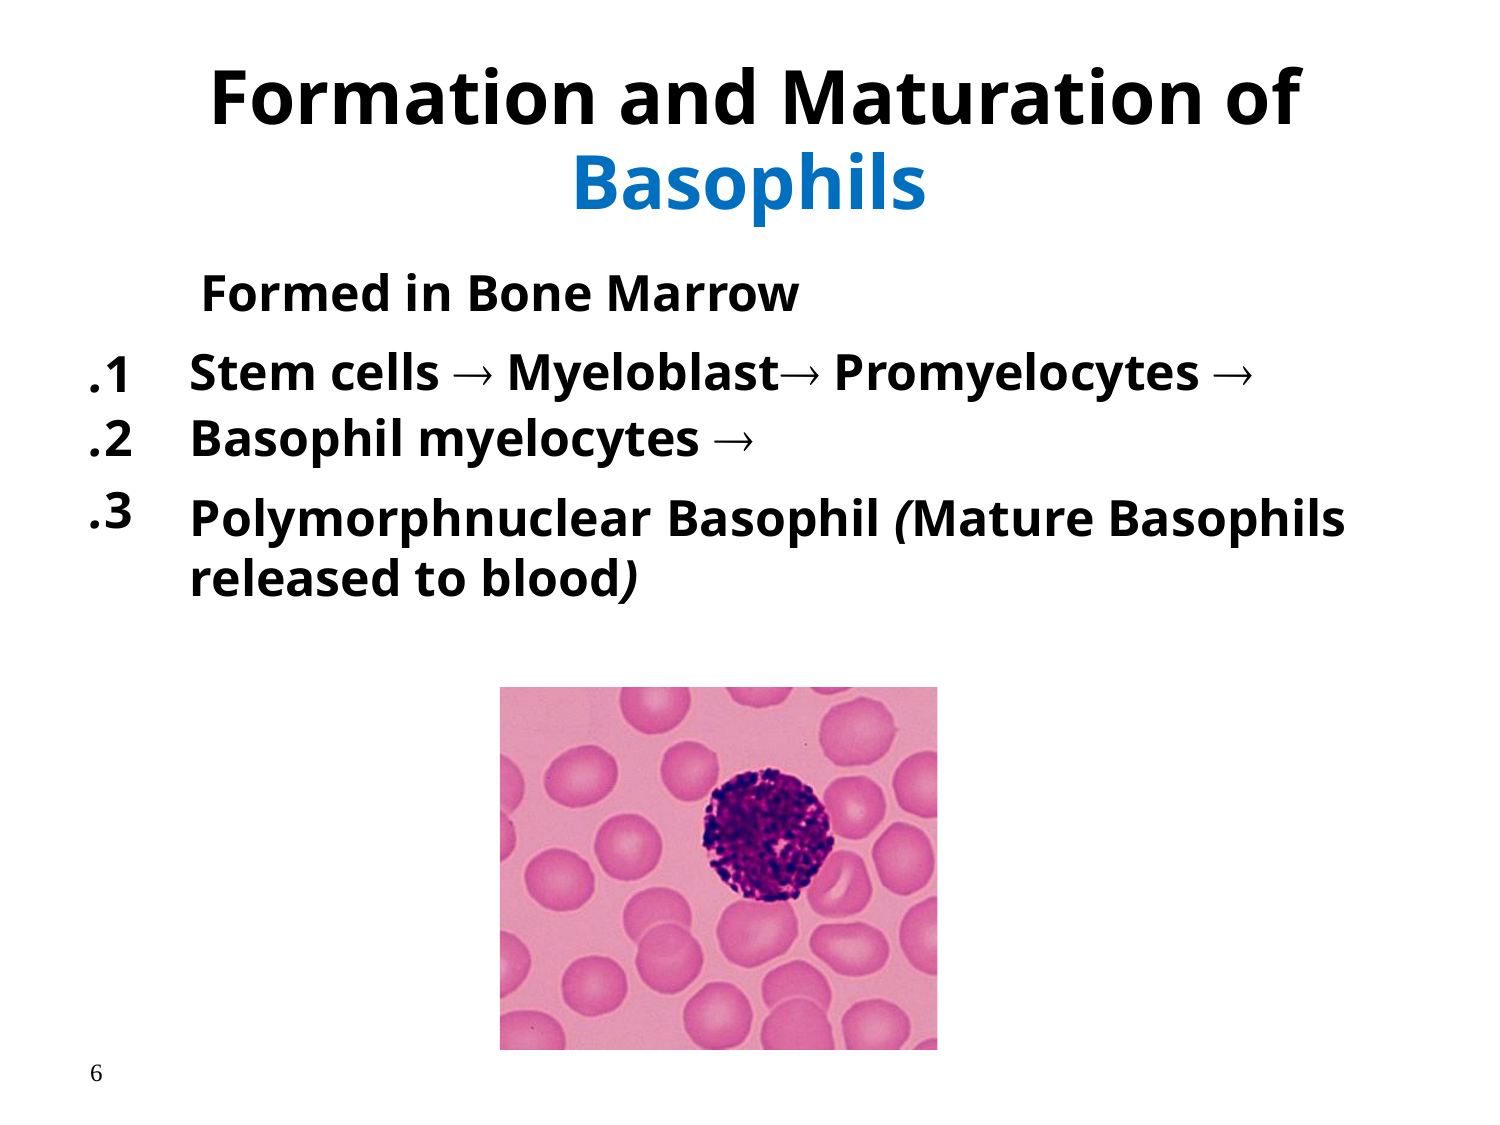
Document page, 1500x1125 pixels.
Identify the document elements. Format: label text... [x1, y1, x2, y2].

slide_number 10 [85, 1059, 120, 1125]
text_box [499, 687, 938, 1050]
title Formation and Maturation of Basophils [136, 55, 1364, 224]
list Formed in Bone Marrow Stem cells  Myeloblast Promyelocytes  Basophil myelocytes  Polymorphnuclear Basophil (Mature Basophils released to blood) [87, 224, 1413, 899]
